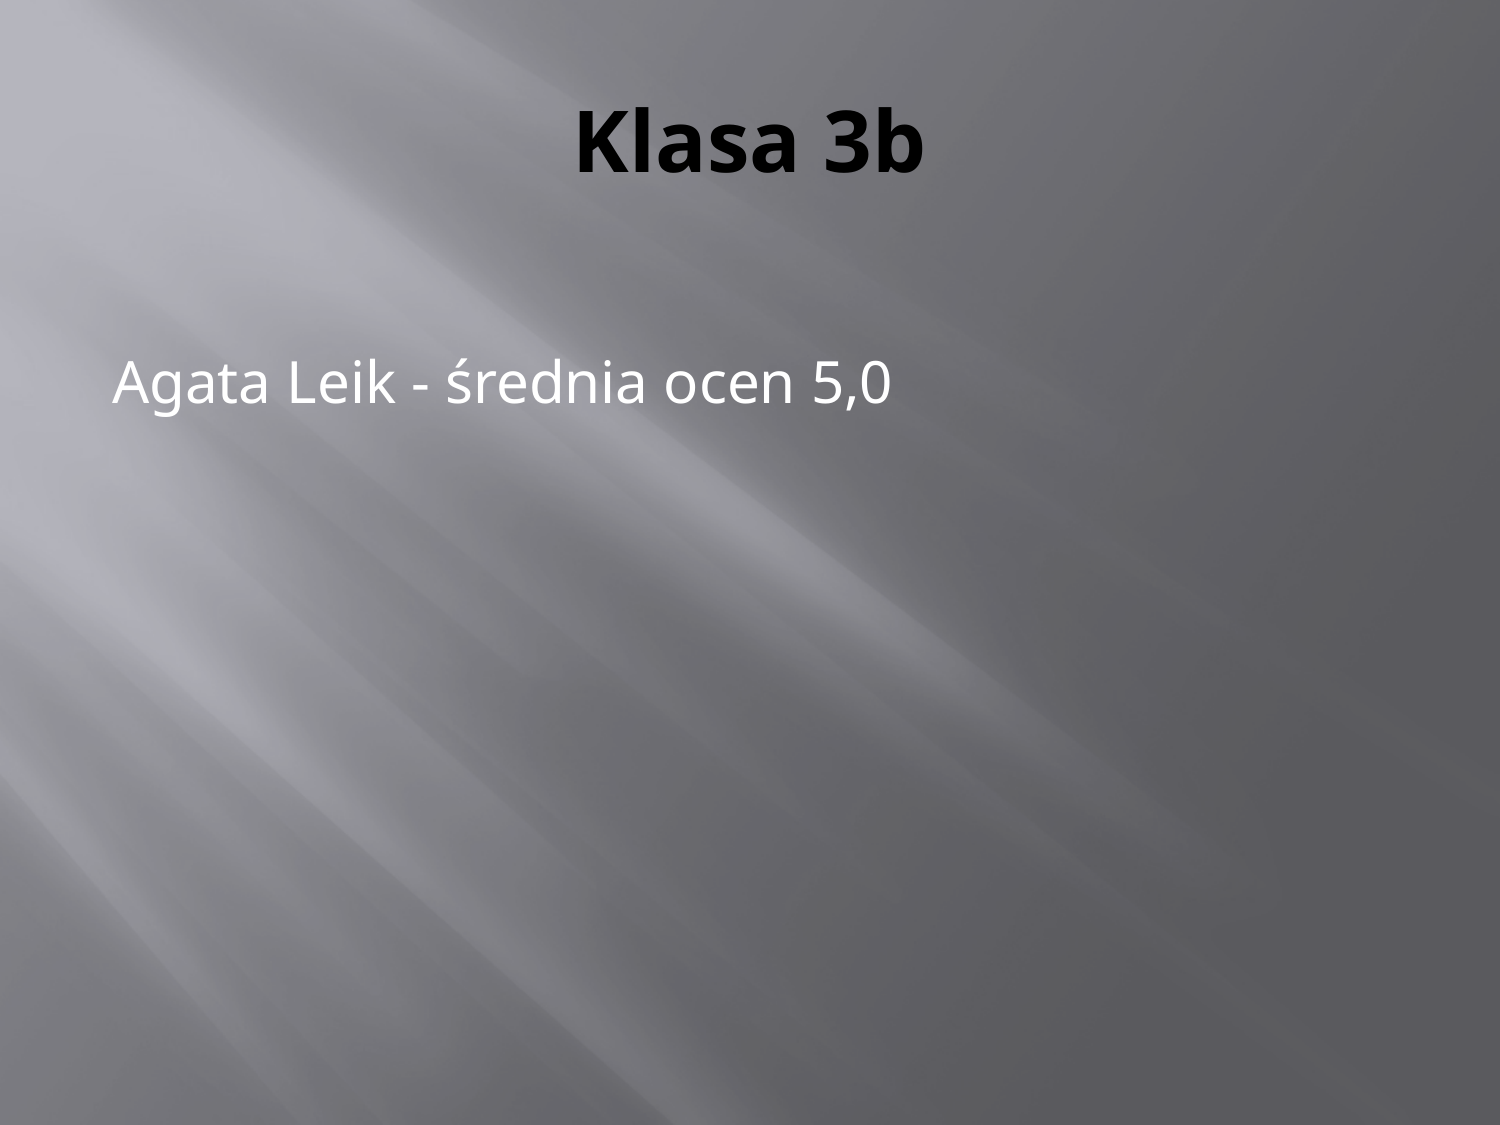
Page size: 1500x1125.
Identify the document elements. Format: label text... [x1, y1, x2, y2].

list Agata Leik - średnia ocen 5,0 [75, 338, 1425, 1035]
title Klasa 3b [75, 45, 1425, 233]
